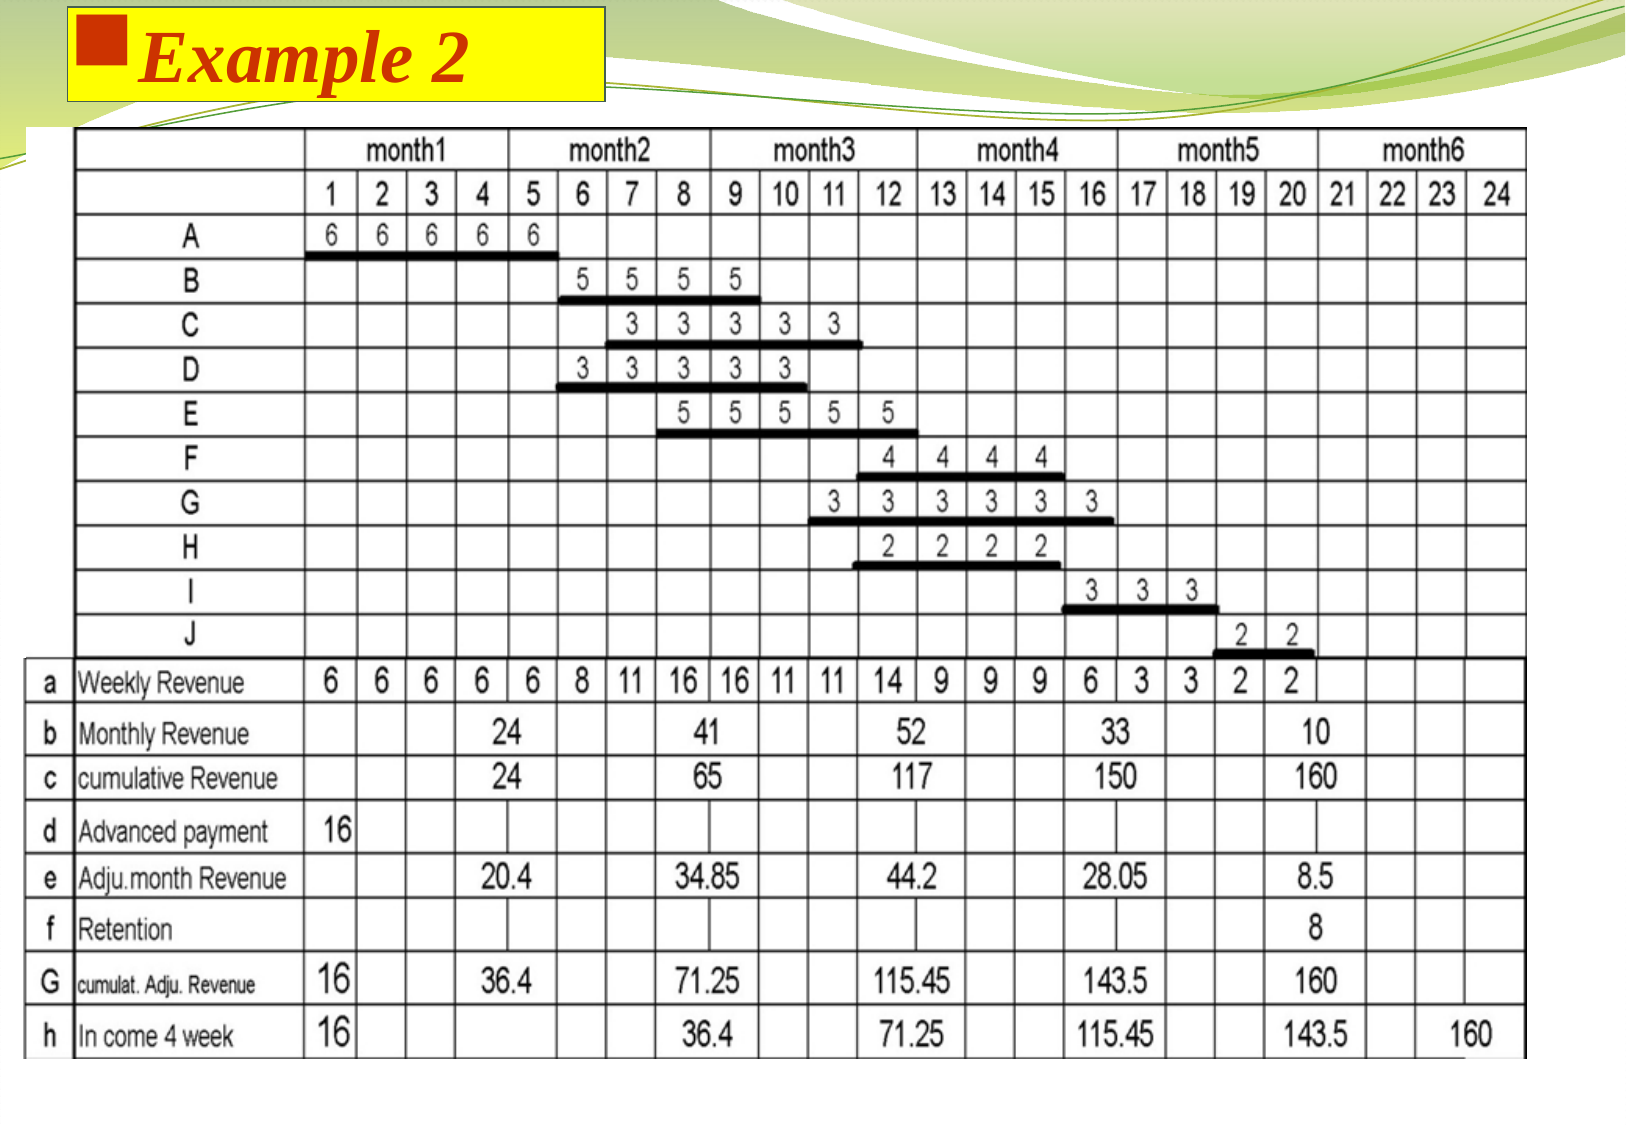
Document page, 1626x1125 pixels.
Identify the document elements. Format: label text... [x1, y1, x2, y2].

text_box Example 2 [67, 7, 606, 102]
picture [22, 127, 1527, 1059]
